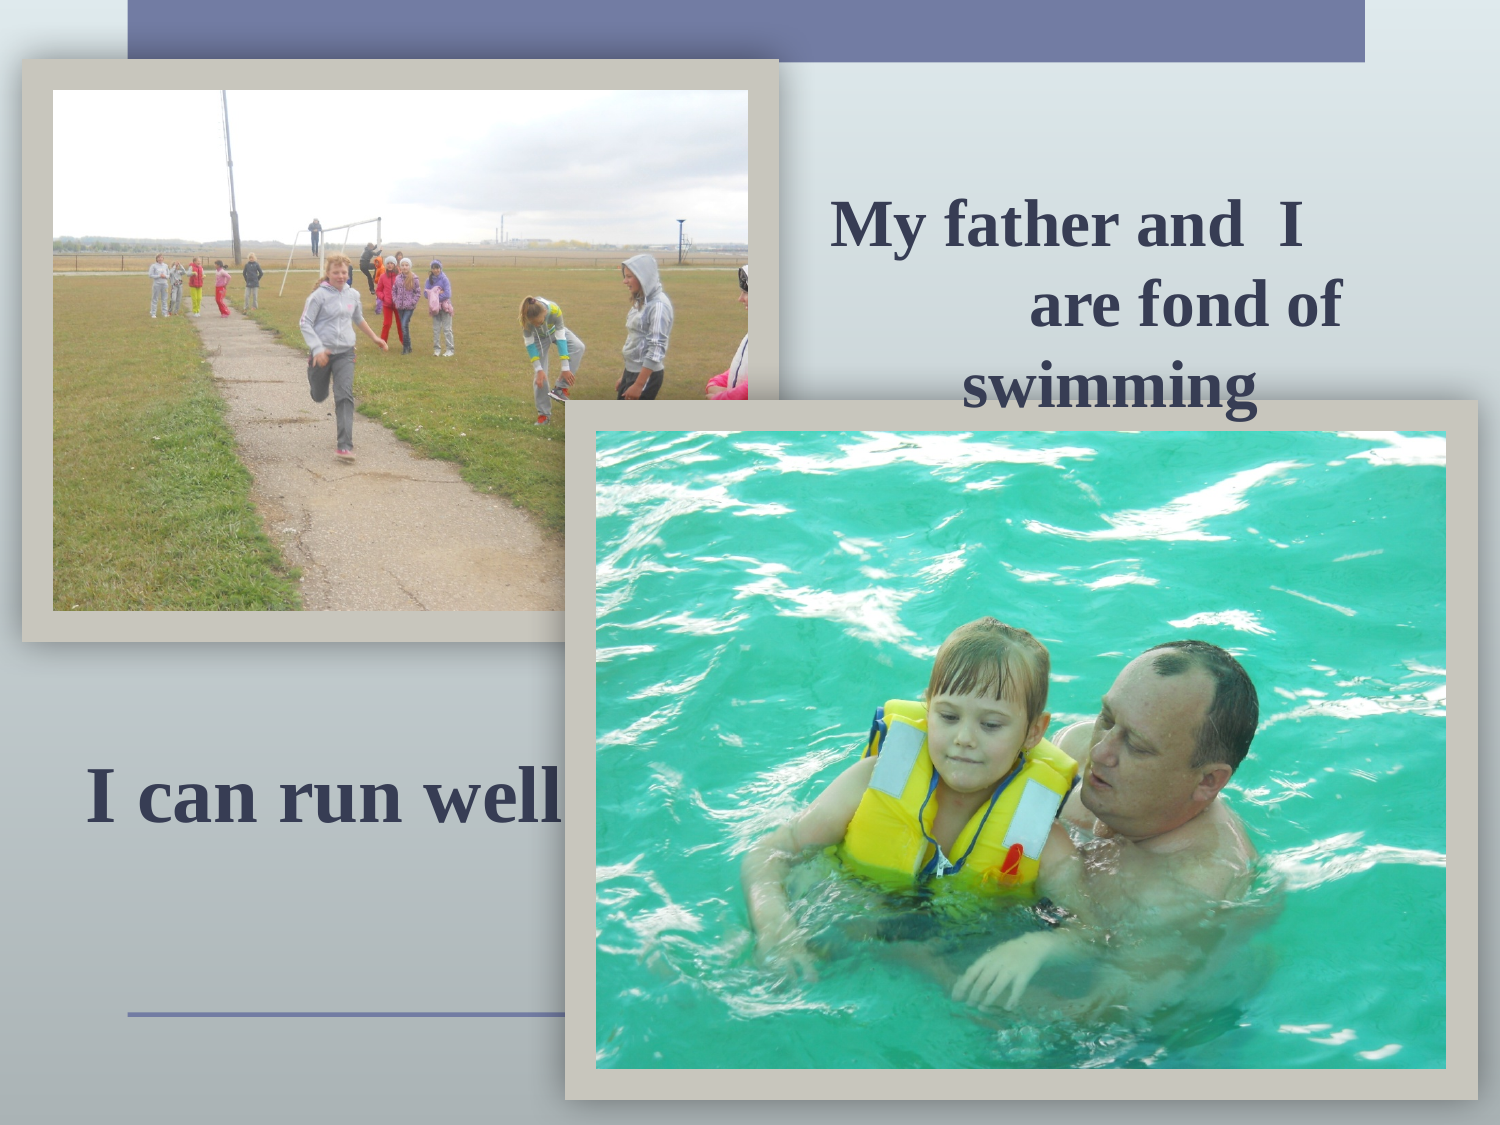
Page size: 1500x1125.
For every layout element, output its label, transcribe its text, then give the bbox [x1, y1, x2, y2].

title I can run well [53, 668, 538, 846]
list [52, 89, 749, 612]
text_box My father and I are fond of swimming [809, 166, 1412, 429]
picture [595, 430, 1448, 1070]
